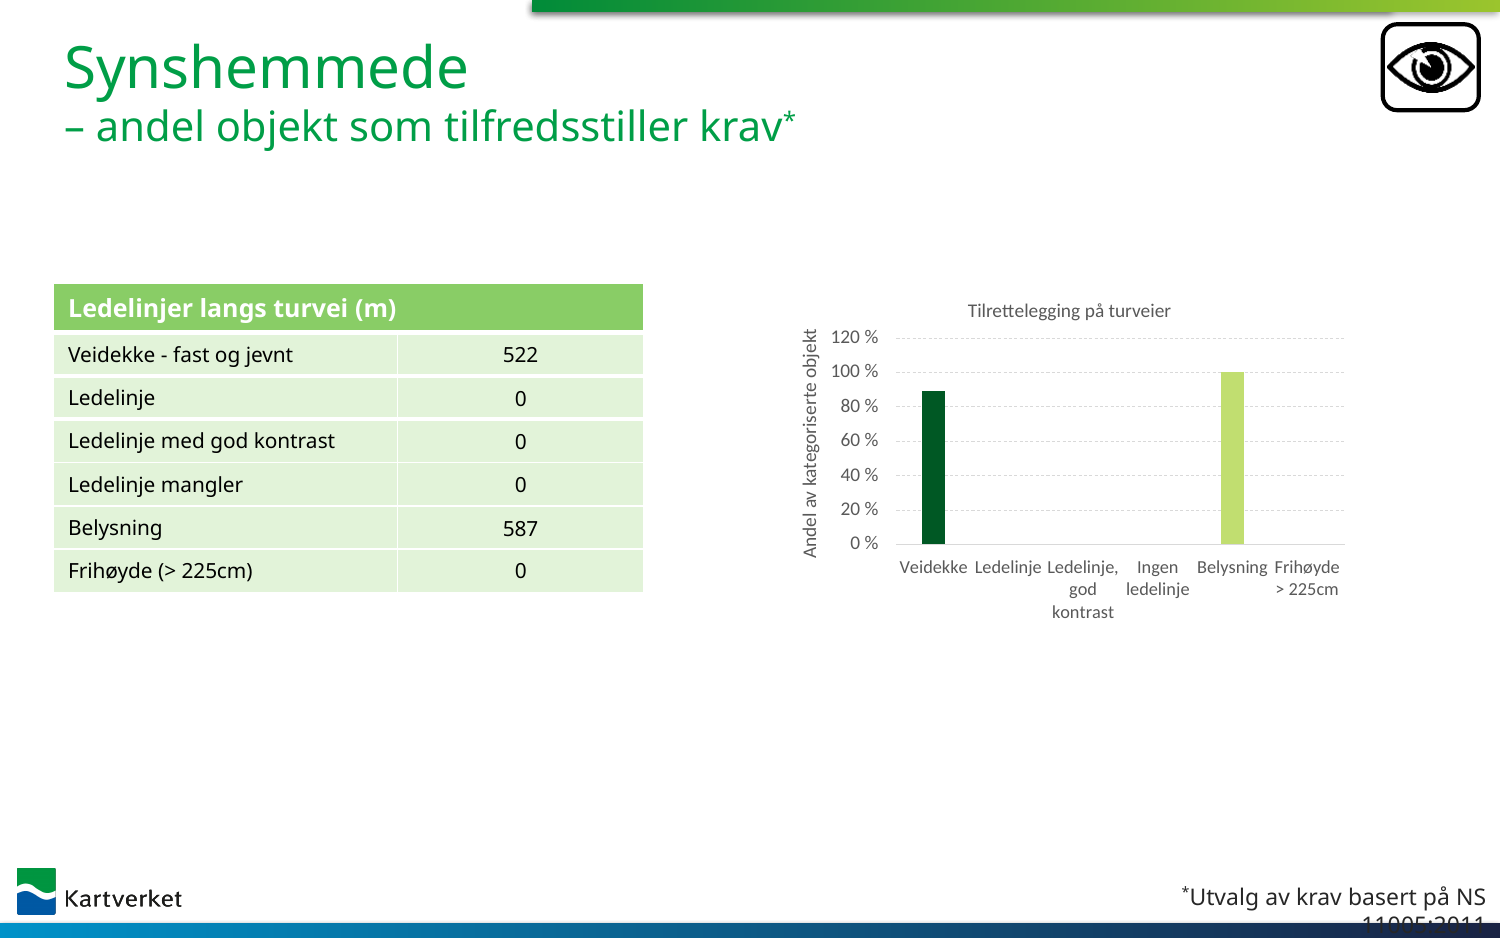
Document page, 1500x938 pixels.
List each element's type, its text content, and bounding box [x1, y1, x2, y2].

table_cell Ledelinje [54, 378, 397, 417]
table_cell Ledelinje med god kontrast [54, 421, 397, 462]
table_cell 0 [398, 378, 643, 417]
table_cell Ledelinje mangler [54, 463, 397, 505]
table_cell Frihøyde (> 225cm) [54, 550, 397, 592]
text_box Synshemmede – andel objekt som tilfredsstiller krav* [49, 24, 1431, 158]
text_box *Utvalg av krav basert på NS 11005:2011 [1068, 873, 1500, 938]
table_cell 522 [398, 335, 643, 374]
table_cell Veidekke - fast og jevnt [54, 335, 397, 374]
table_header Ledelinjer langs turvei (m) [54, 284, 643, 330]
picture [791, 291, 1348, 630]
table_cell Belysning [54, 507, 397, 548]
table_cell 0 [398, 421, 643, 462]
table_cell 0 [398, 550, 643, 592]
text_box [1382, 24, 1480, 111]
table_cell 0 [398, 463, 643, 505]
table_cell 587 [398, 507, 643, 548]
